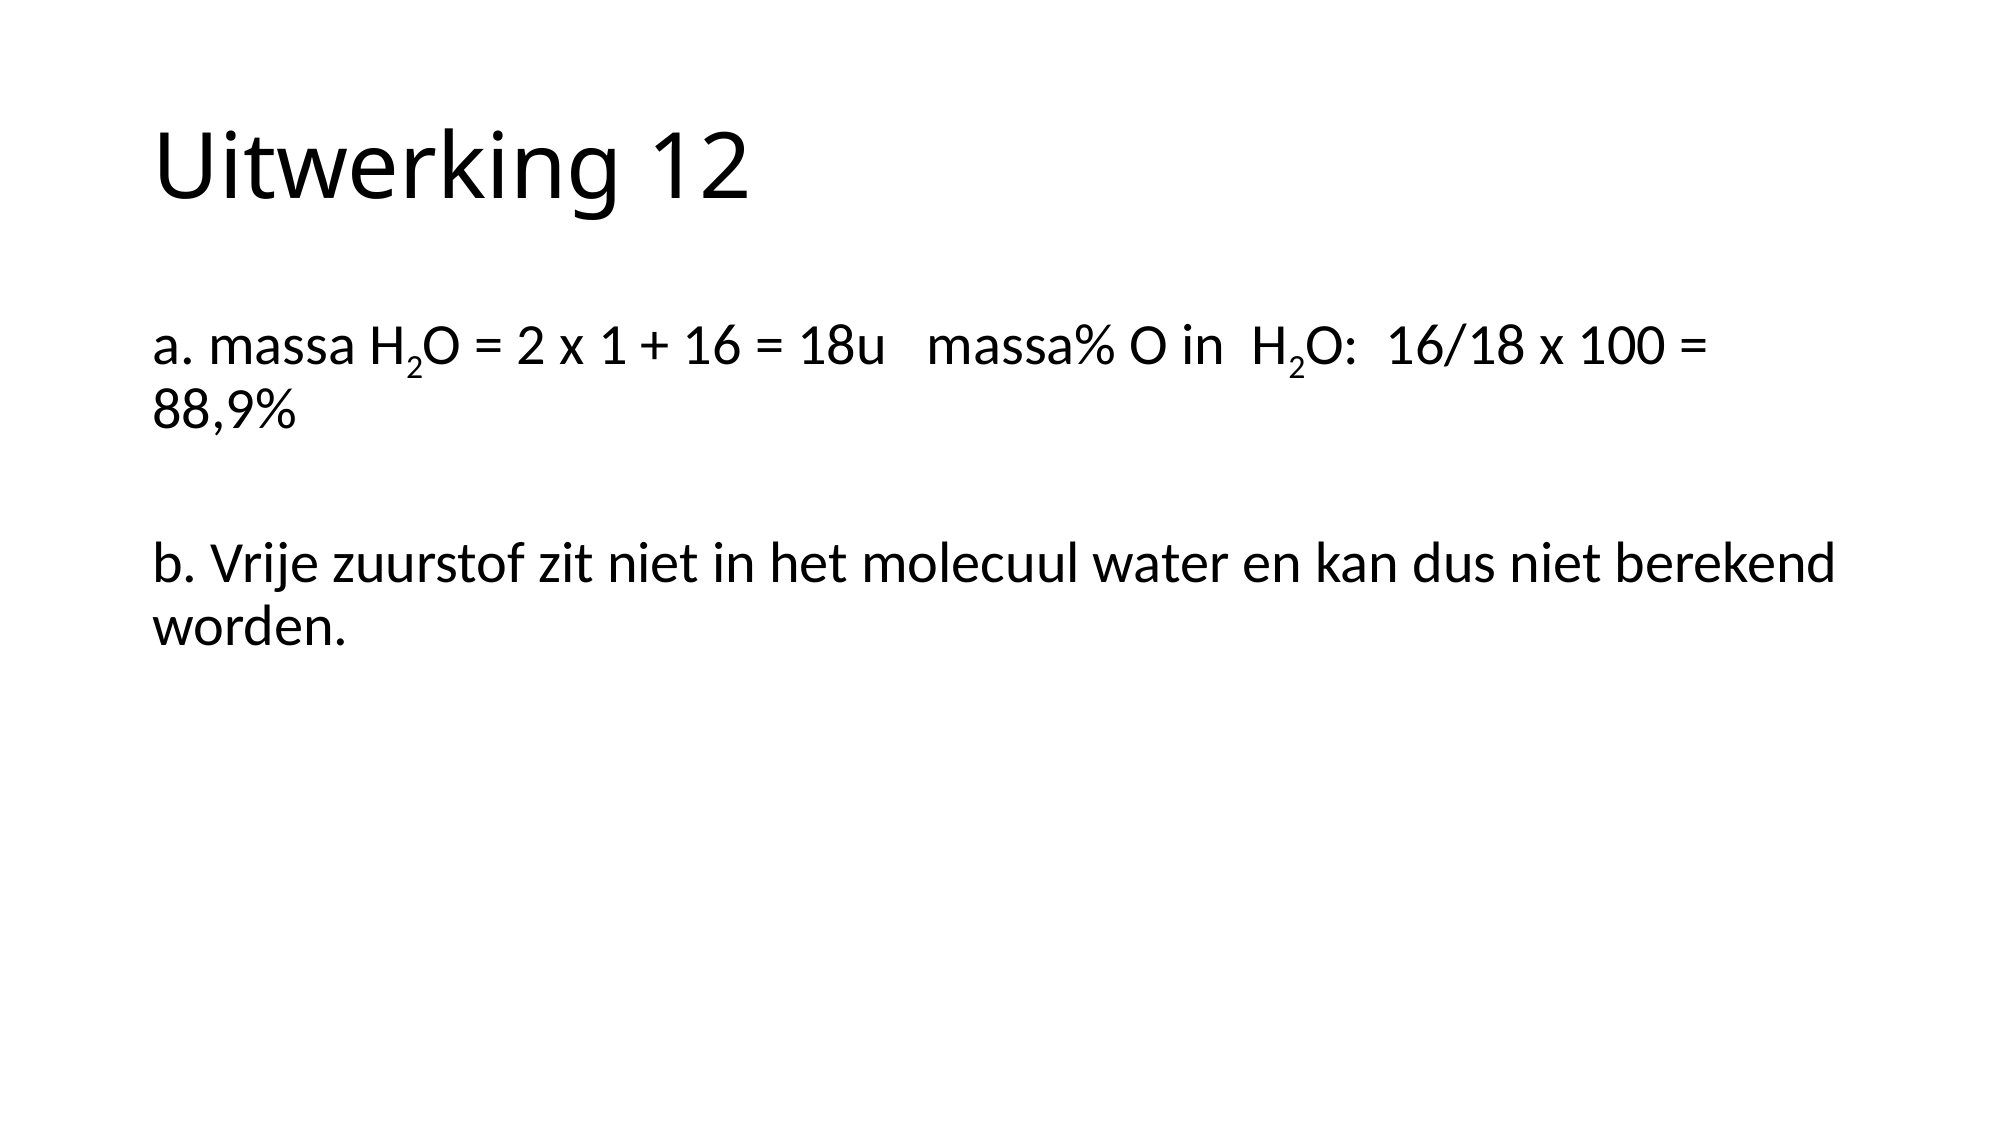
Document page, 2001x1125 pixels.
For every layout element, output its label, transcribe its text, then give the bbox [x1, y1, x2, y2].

list a. massa H2O = 2 x 1 + 16 = 18u massa% O in H2O: 16/18 x 100 = 88,9% b. Vrije zuurstof zit niet in het molecuul water en kan dus niet berekend worden. [137, 299, 1863, 1014]
title Uitwerking 12 [137, 59, 1863, 278]
